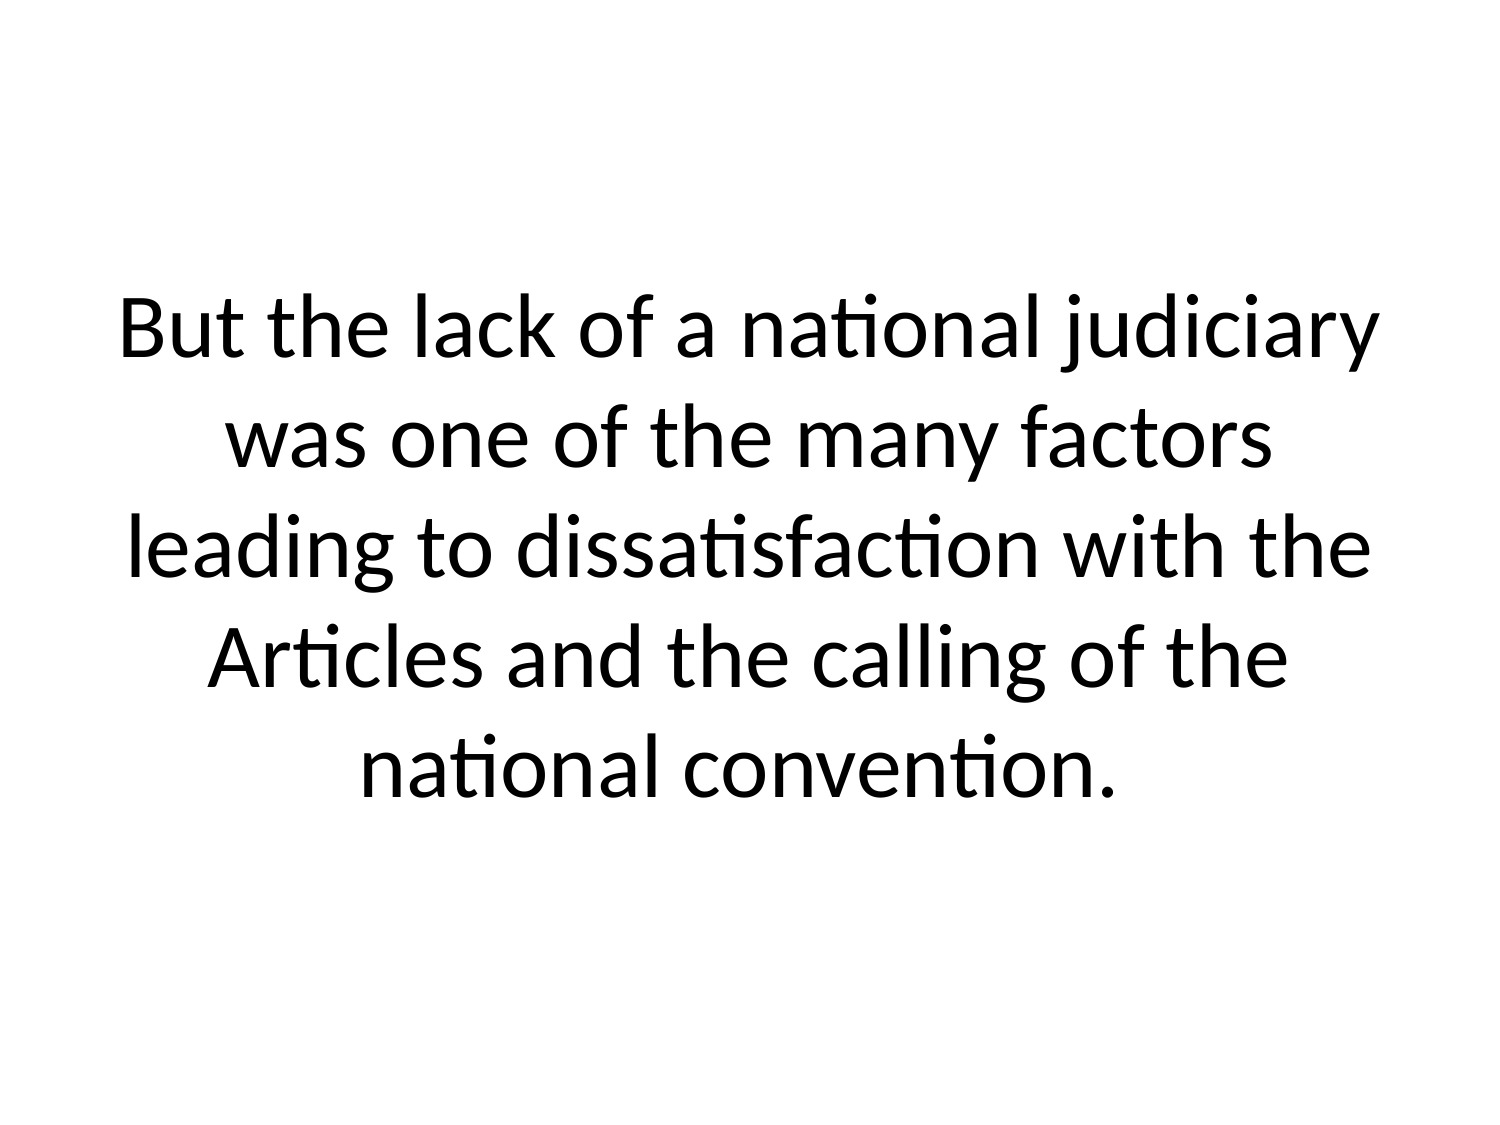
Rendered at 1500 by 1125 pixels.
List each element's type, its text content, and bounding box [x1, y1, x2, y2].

title But the lack of a national judiciary was one of the many factors leading to dissatisfaction with the Articles and the calling of the national convention. [74, 44, 1426, 1038]
